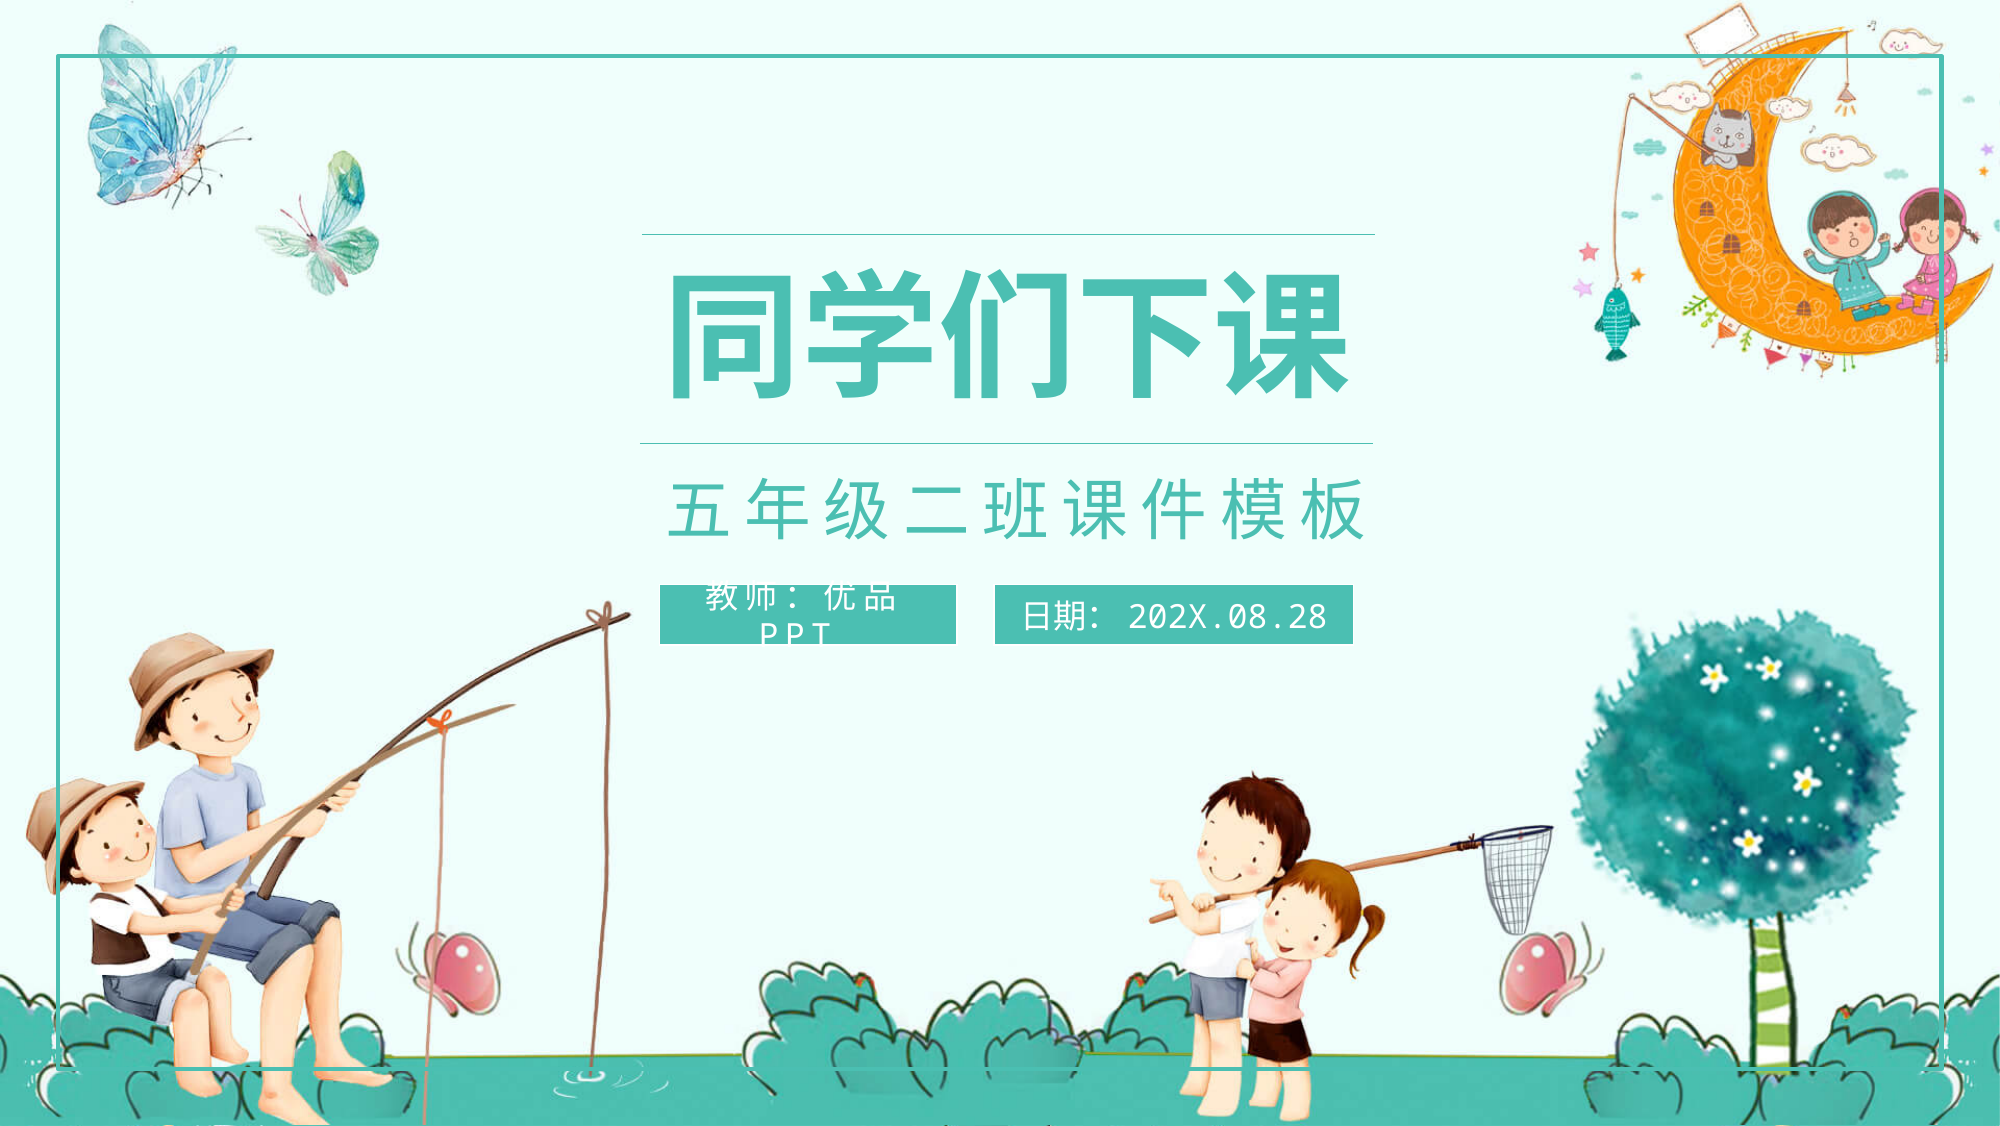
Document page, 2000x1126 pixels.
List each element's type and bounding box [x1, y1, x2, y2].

text_box [622, 234, 1392, 444]
text_box [659, 584, 1354, 646]
picture [0, 0, 2000, 1126]
